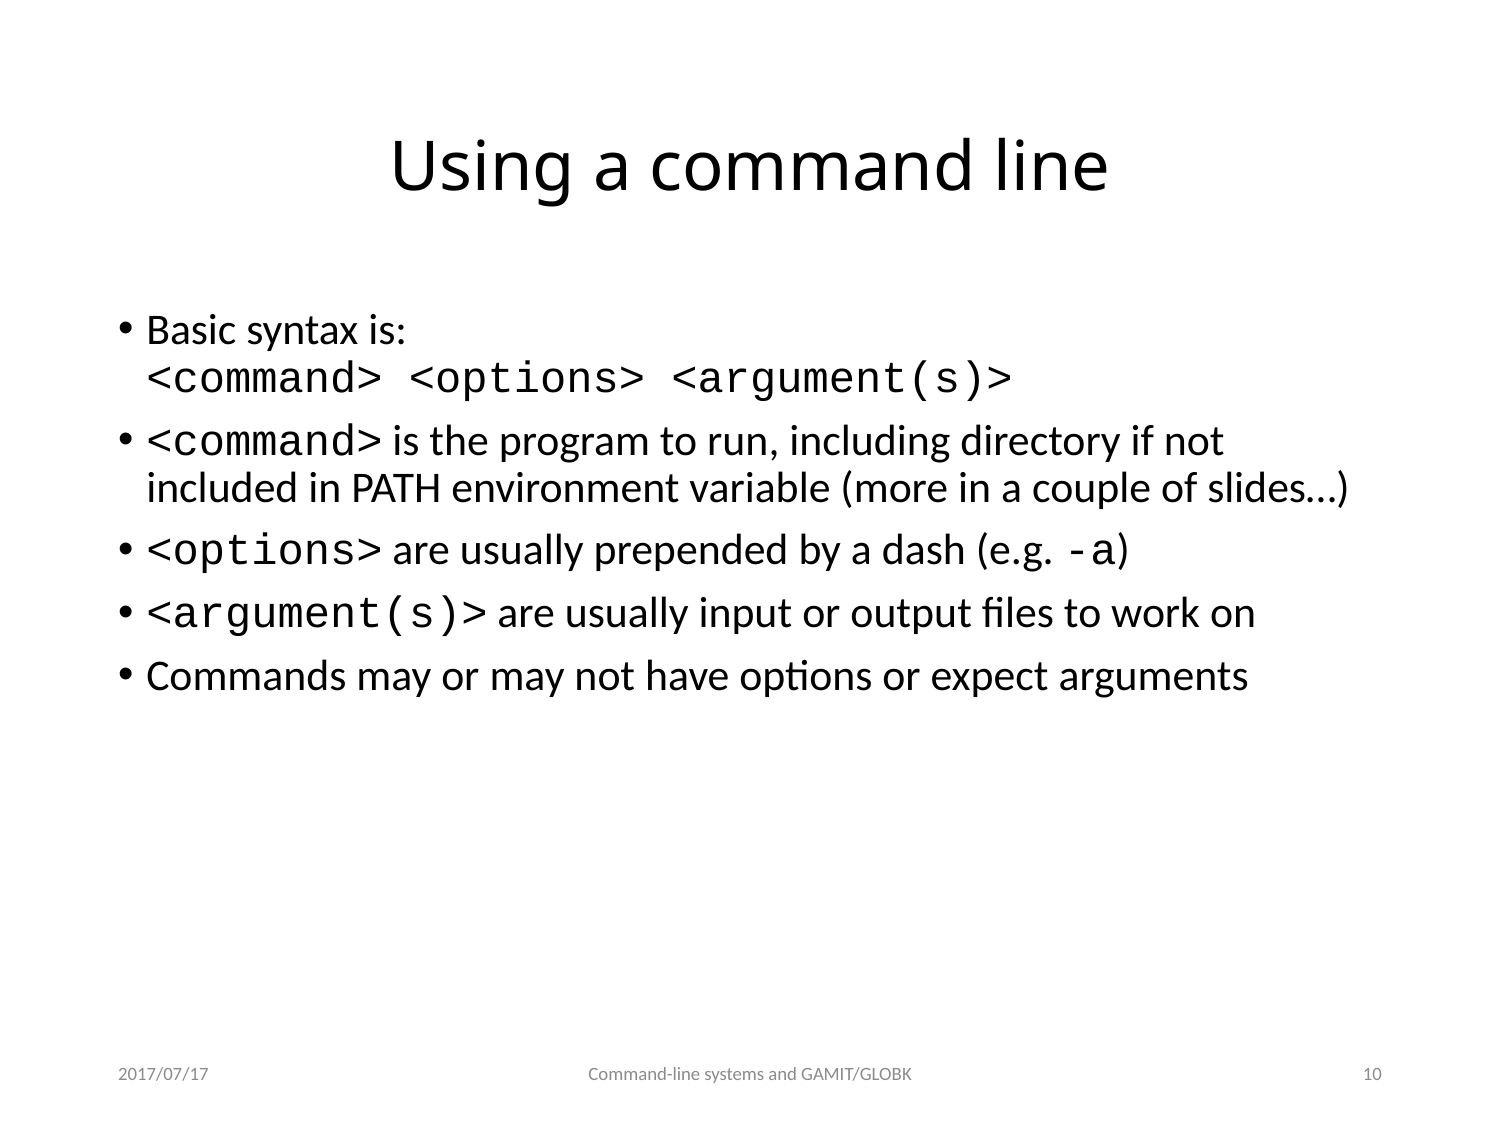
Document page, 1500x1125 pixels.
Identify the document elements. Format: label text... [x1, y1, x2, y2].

slide_number 9 [1059, 1042, 1397, 1103]
title Using a command line [103, 59, 1397, 278]
footer Command-line systems and GAMIT/GLOBK [496, 1042, 1004, 1103]
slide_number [103, 1042, 441, 1103]
list Basic syntax is: <command> <options> <argument(s)> <command> is the program to run, including directory if not included in PATH environment variable (more in a couple of slides…) <options> are usually prepended by a dash (e.g. -a) <argument(s)> are usually input or output files to work on Commands may or may not have options or expect arguments [103, 299, 1397, 1014]
